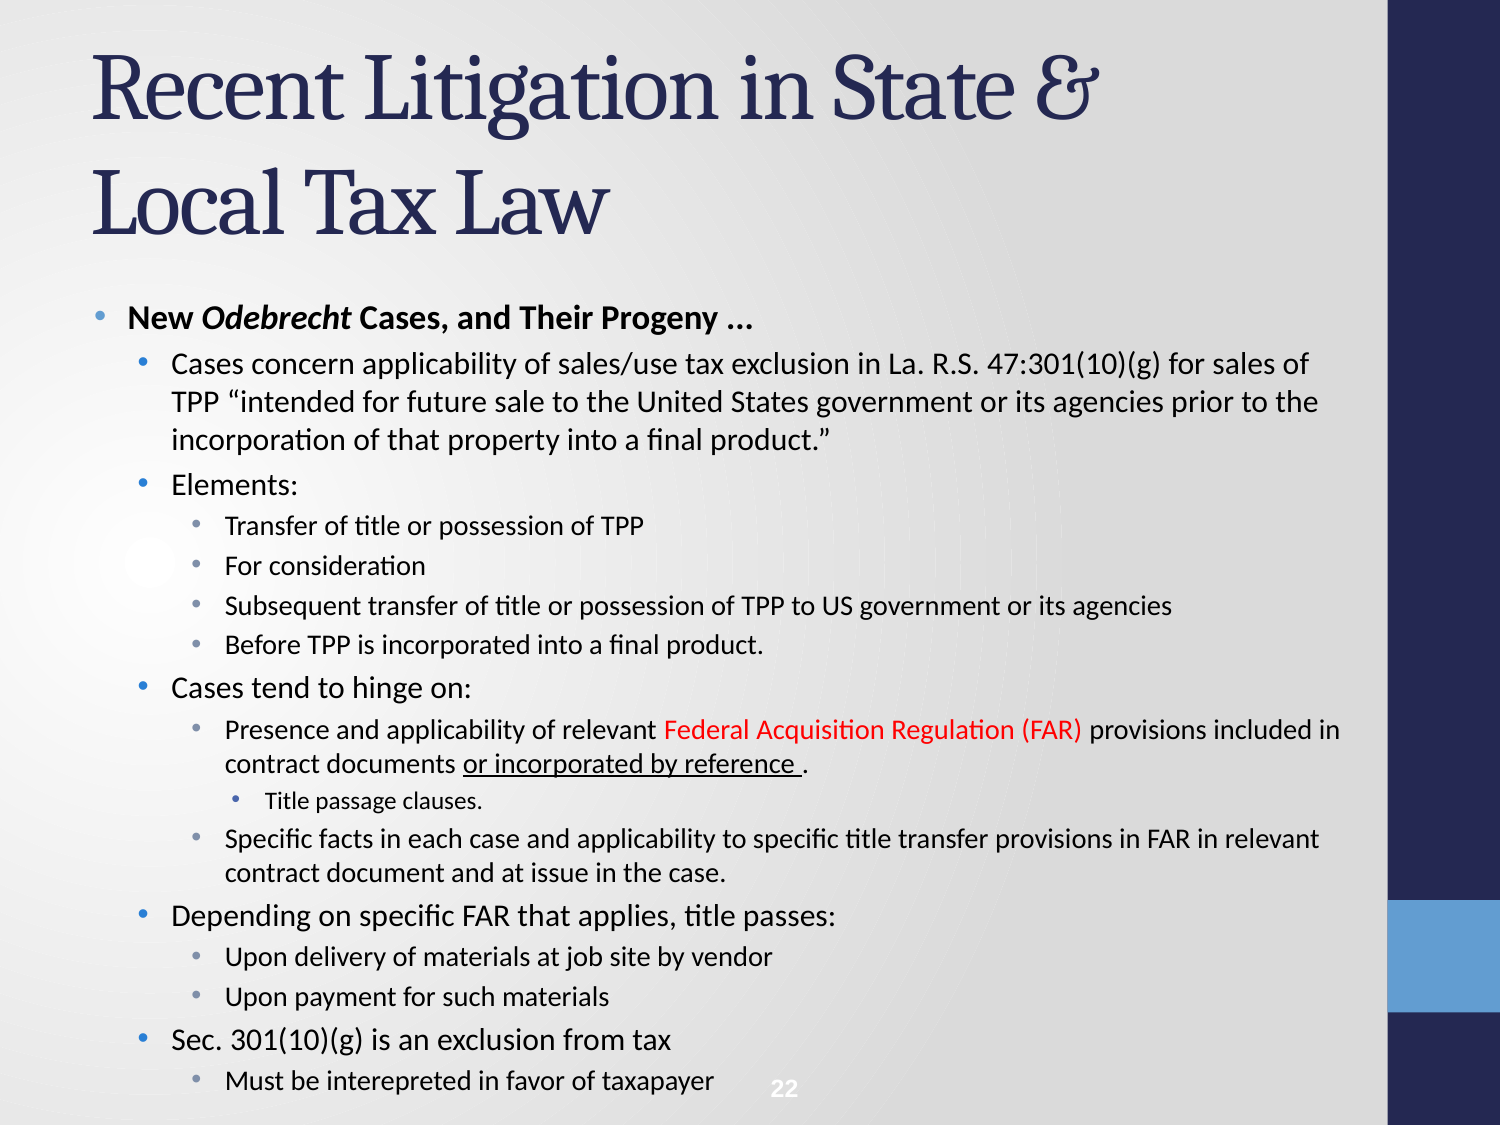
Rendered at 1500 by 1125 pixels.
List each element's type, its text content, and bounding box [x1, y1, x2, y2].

title Recent Litigation in State & Local Tax Law [75, 45, 1325, 233]
text_box 22 [609, 1065, 960, 1125]
list New Odebrecht Cases, and Their Progeny ... Cases concern applicability of sales/use tax exclusion in La. R.S. 47:301(10)(g) for sales of TPP “intended for future sale to the United States government or its agencies prior to the incorporation of that property into a final product.” Elements: Transfer of title or possession of TPP For consideration Subsequent transfer of title or possession of TPP to US government or its agencies Before TPP is incorporated into a final product. Cases tend to hinge on: Presence and applicability of relevant Federal Acquisition Regulation (FAR) provisions included in contract documents or incorporated by reference . Title passage clauses. Specific facts in each case and applicability to specific title transfer provisions in FAR in relevant contract document and at issue in the case. Depending on specific FAR that applies, title passes: Upon delivery of materials at job site by vendor Upon payment for such materials Sec. 301(10)(g) is an exclusion from tax Must be interepreted in favor of taxapayer [62, 287, 1363, 1113]
